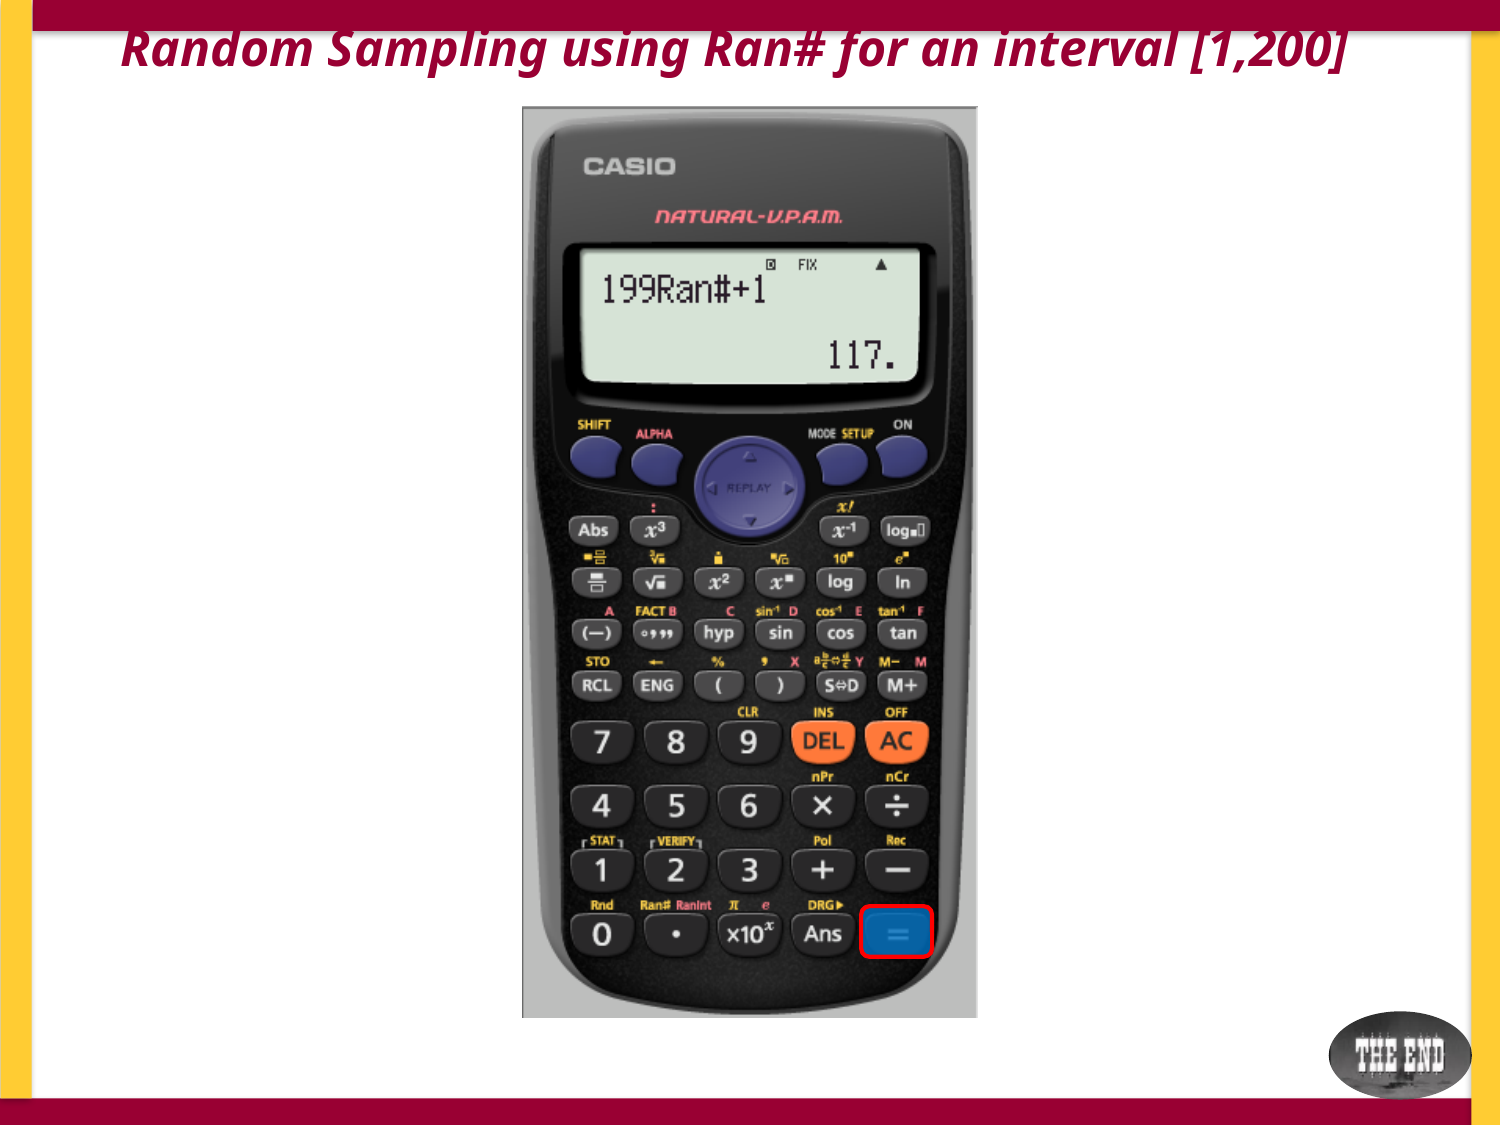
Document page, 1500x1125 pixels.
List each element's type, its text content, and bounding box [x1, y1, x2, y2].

text_box Random Sampling using Ran# for an interval [1,200] [51, 9, 1418, 85]
picture [522, 106, 978, 1019]
picture [1328, 1011, 1472, 1100]
